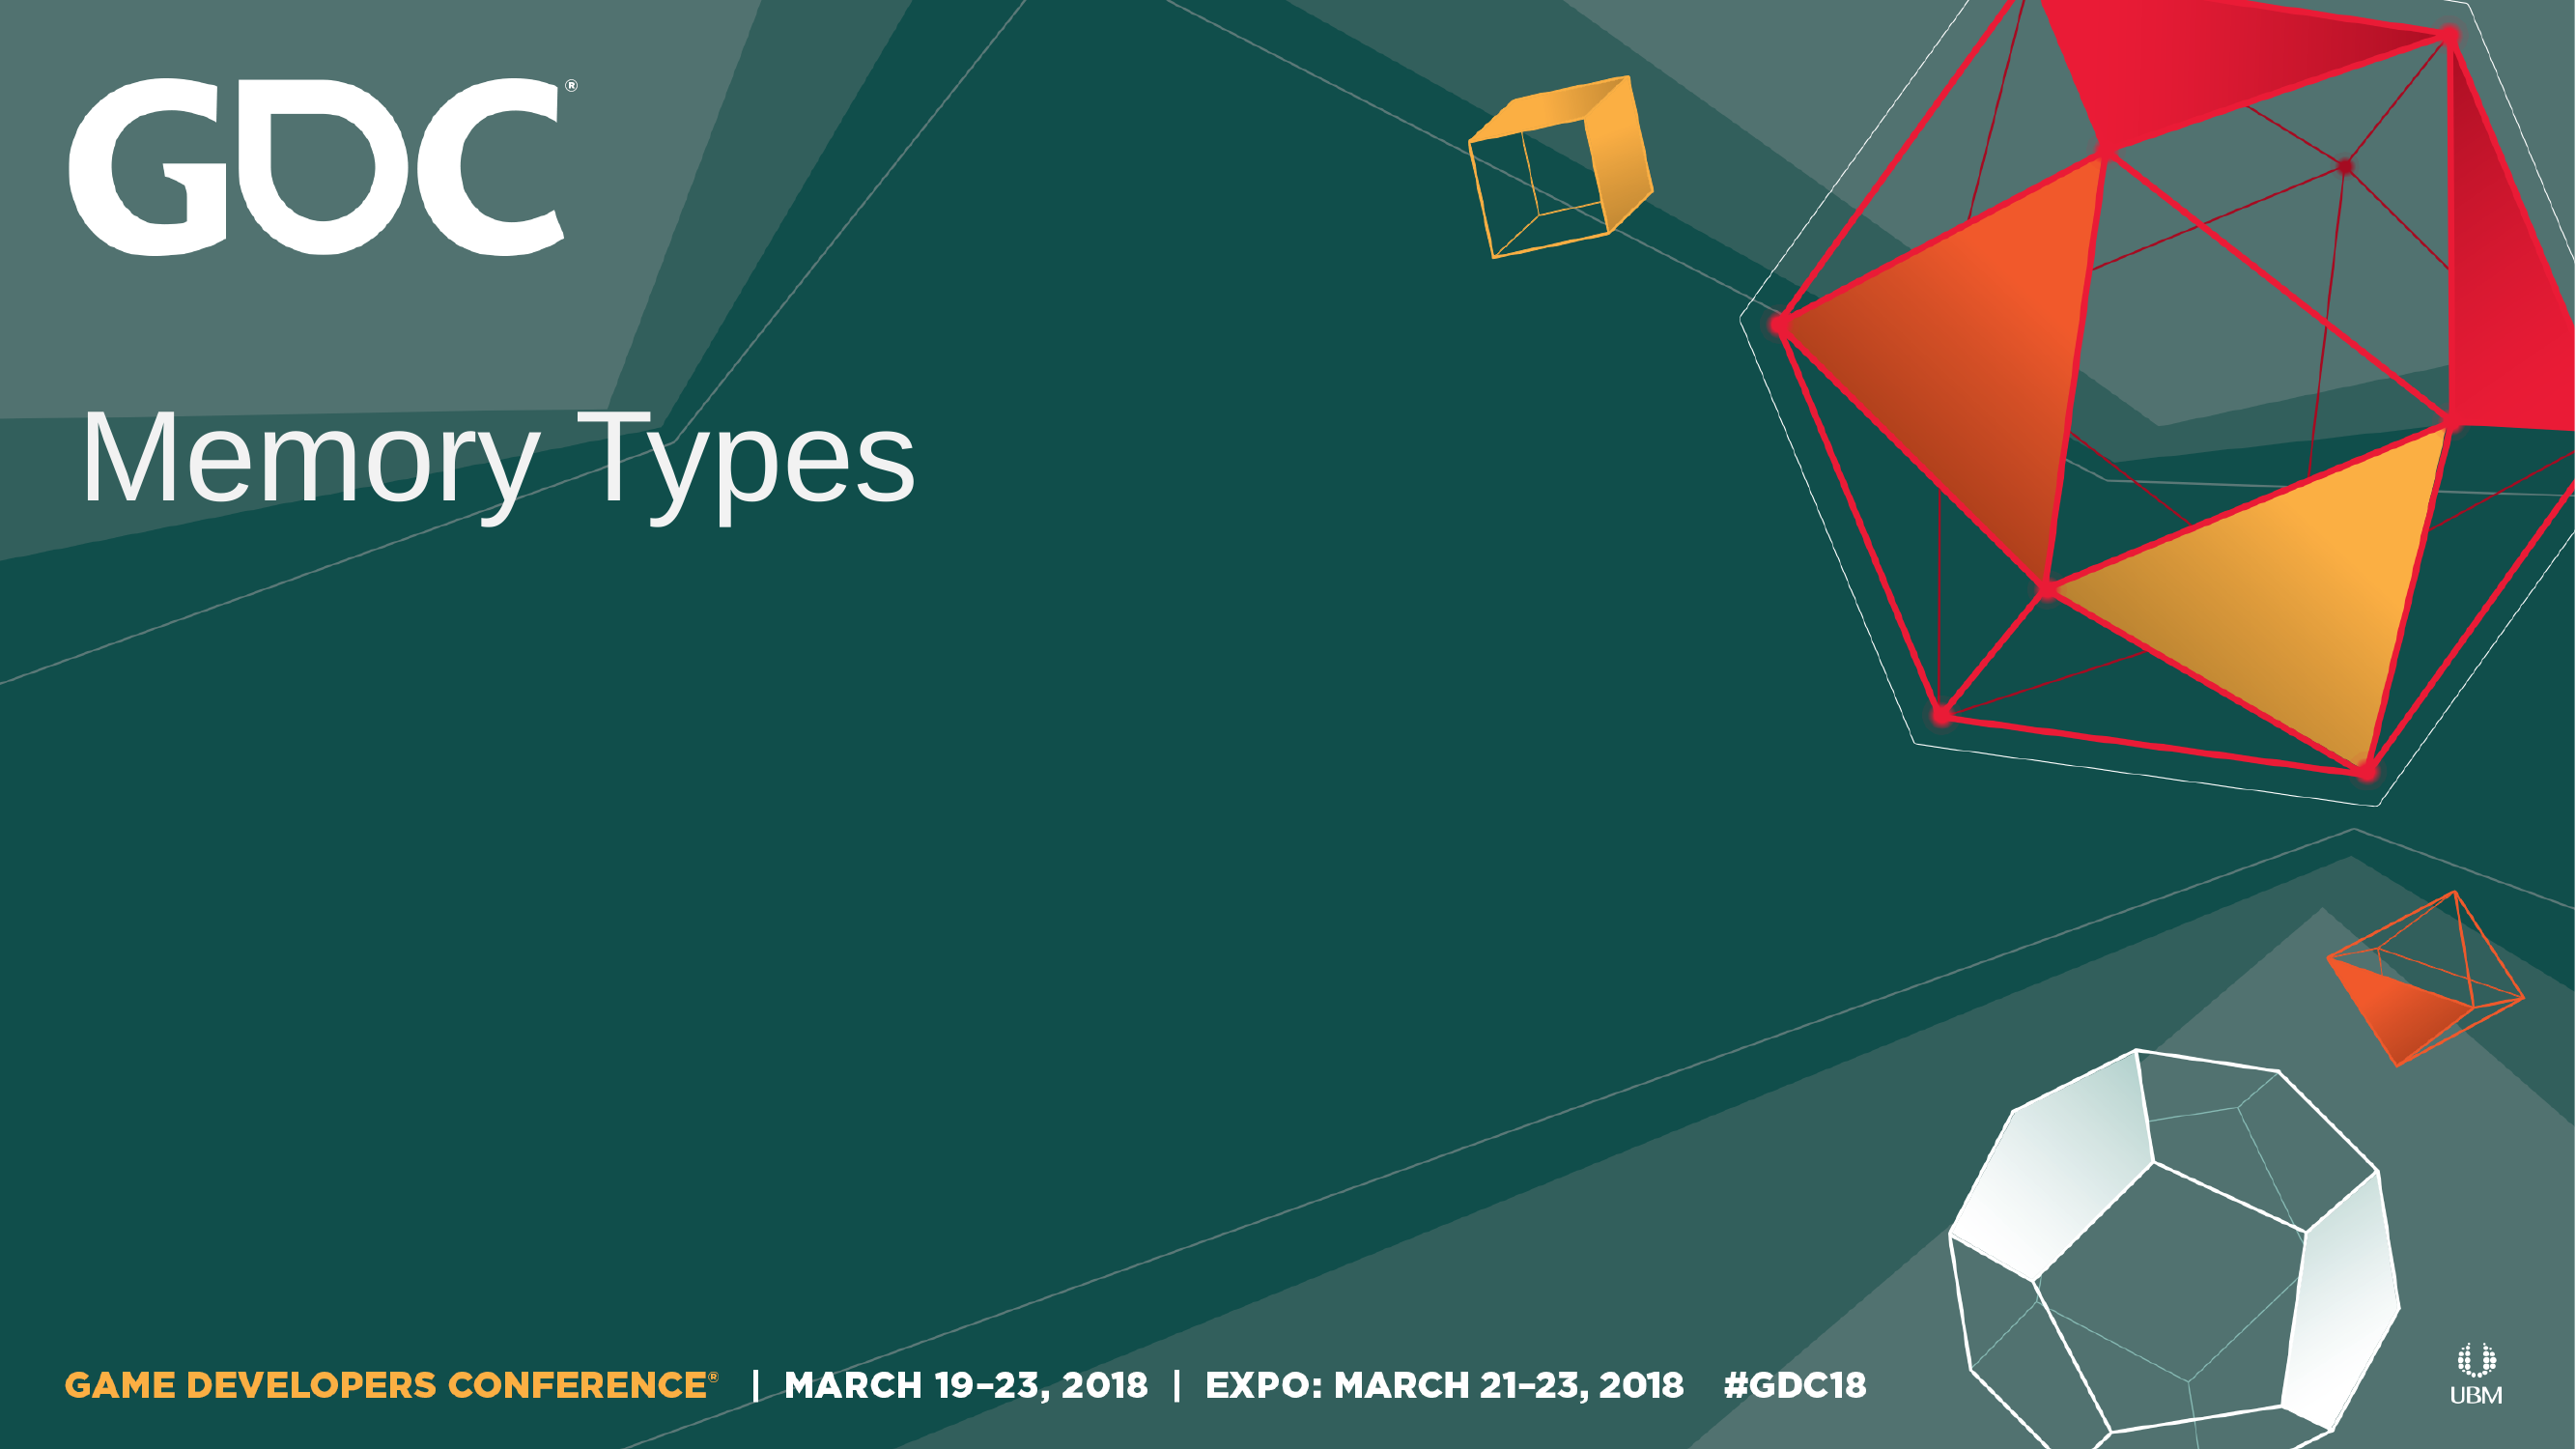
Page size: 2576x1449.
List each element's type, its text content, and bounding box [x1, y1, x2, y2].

text_box Memory Types [64, 359, 1761, 1240]
picture [0, 0, 2575, 1449]
